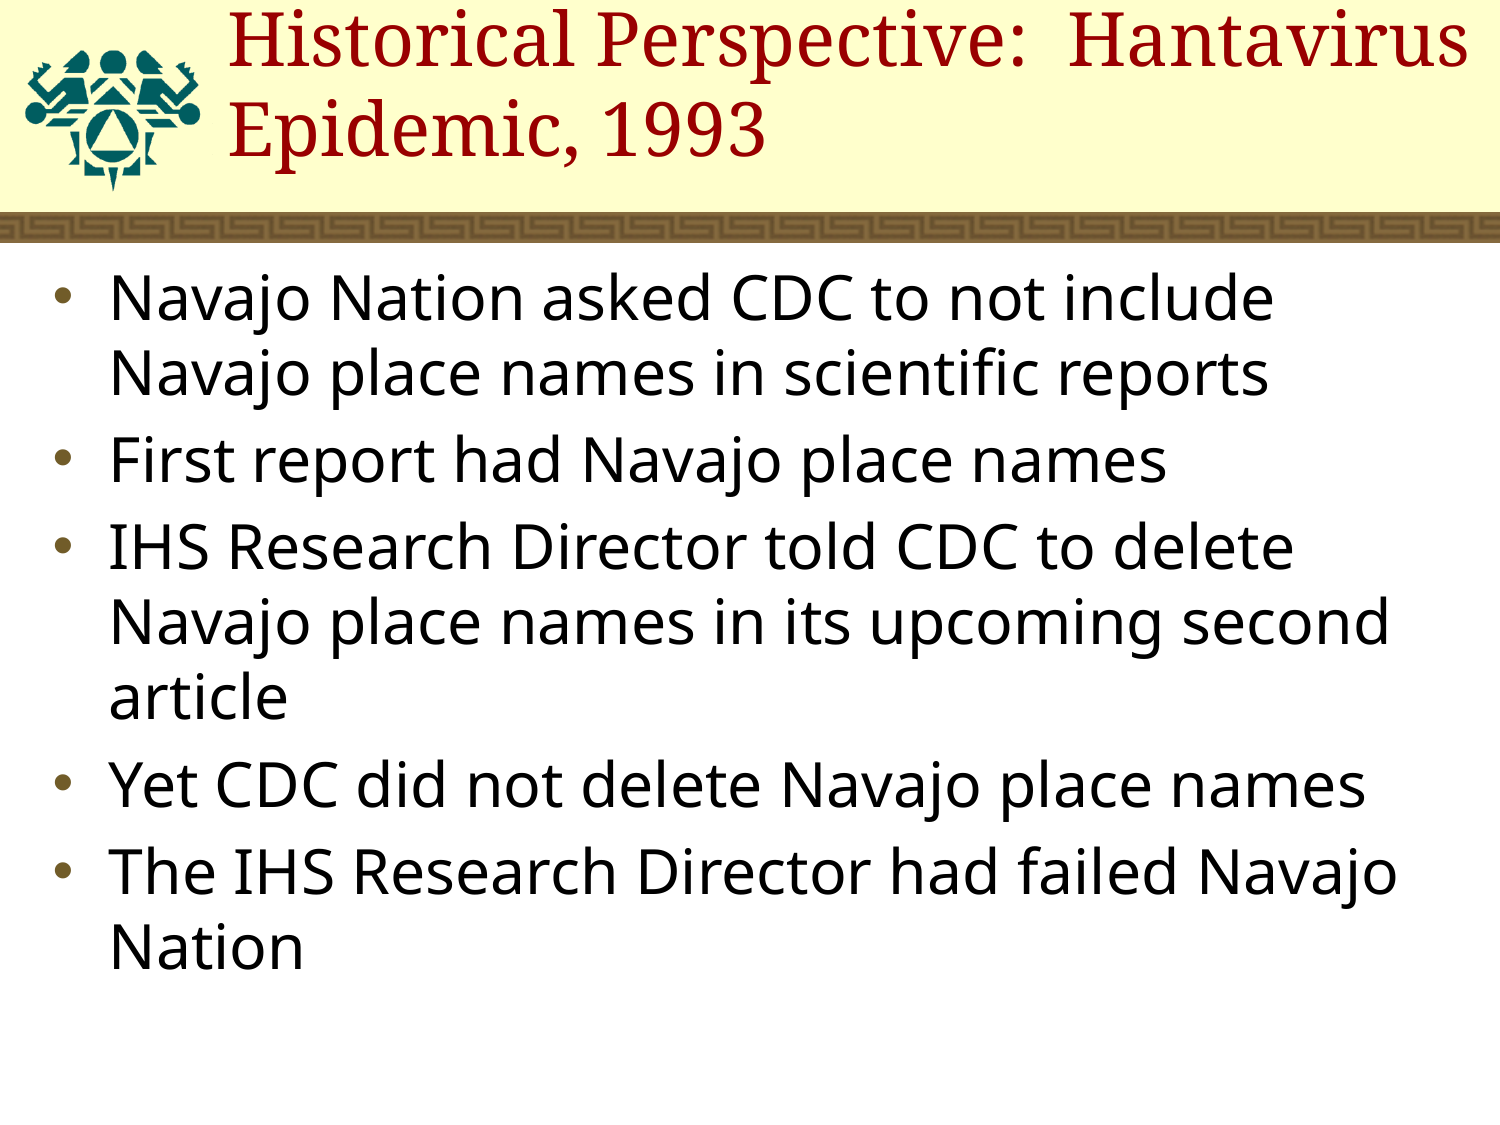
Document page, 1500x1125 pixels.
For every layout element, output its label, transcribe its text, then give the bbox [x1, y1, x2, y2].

picture [12, 37, 213, 206]
picture [0, 212, 1500, 243]
list Navajo Nation asked CDC to not include Navajo place names in scientific reports First report had Navajo place names IHS Research Director told CDC to delete Navajo place names in its upcoming second article Yet CDC did not delete Navajo place names The IHS Research Director had failed Navajo Nation [37, 249, 1438, 1101]
title Historical Perspective: Hantavirus Epidemic, 1993 [212, 0, 1500, 163]
